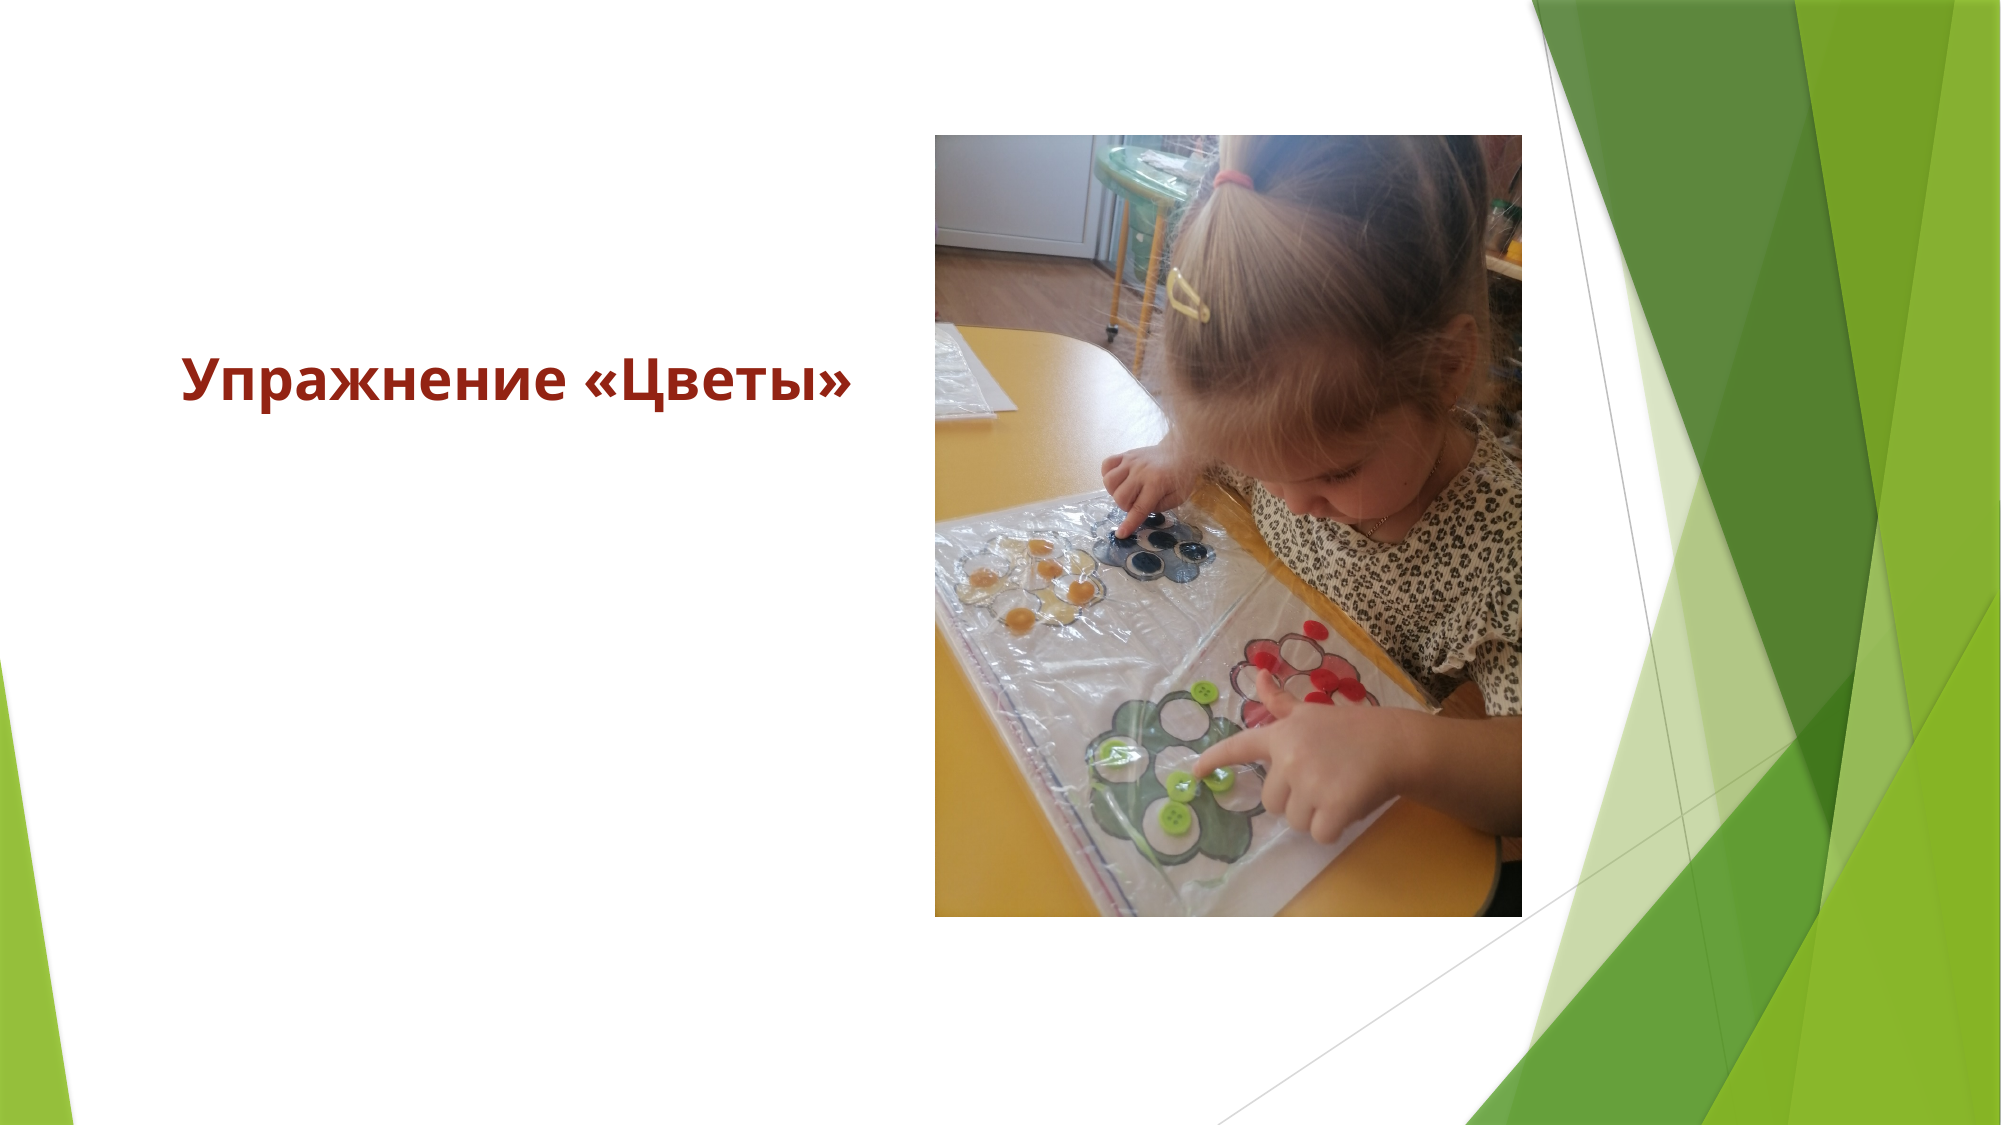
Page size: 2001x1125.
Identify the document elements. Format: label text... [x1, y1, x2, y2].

picture [935, 135, 1522, 918]
list Упражнение «Цветы» [43, 62, 1522, 992]
